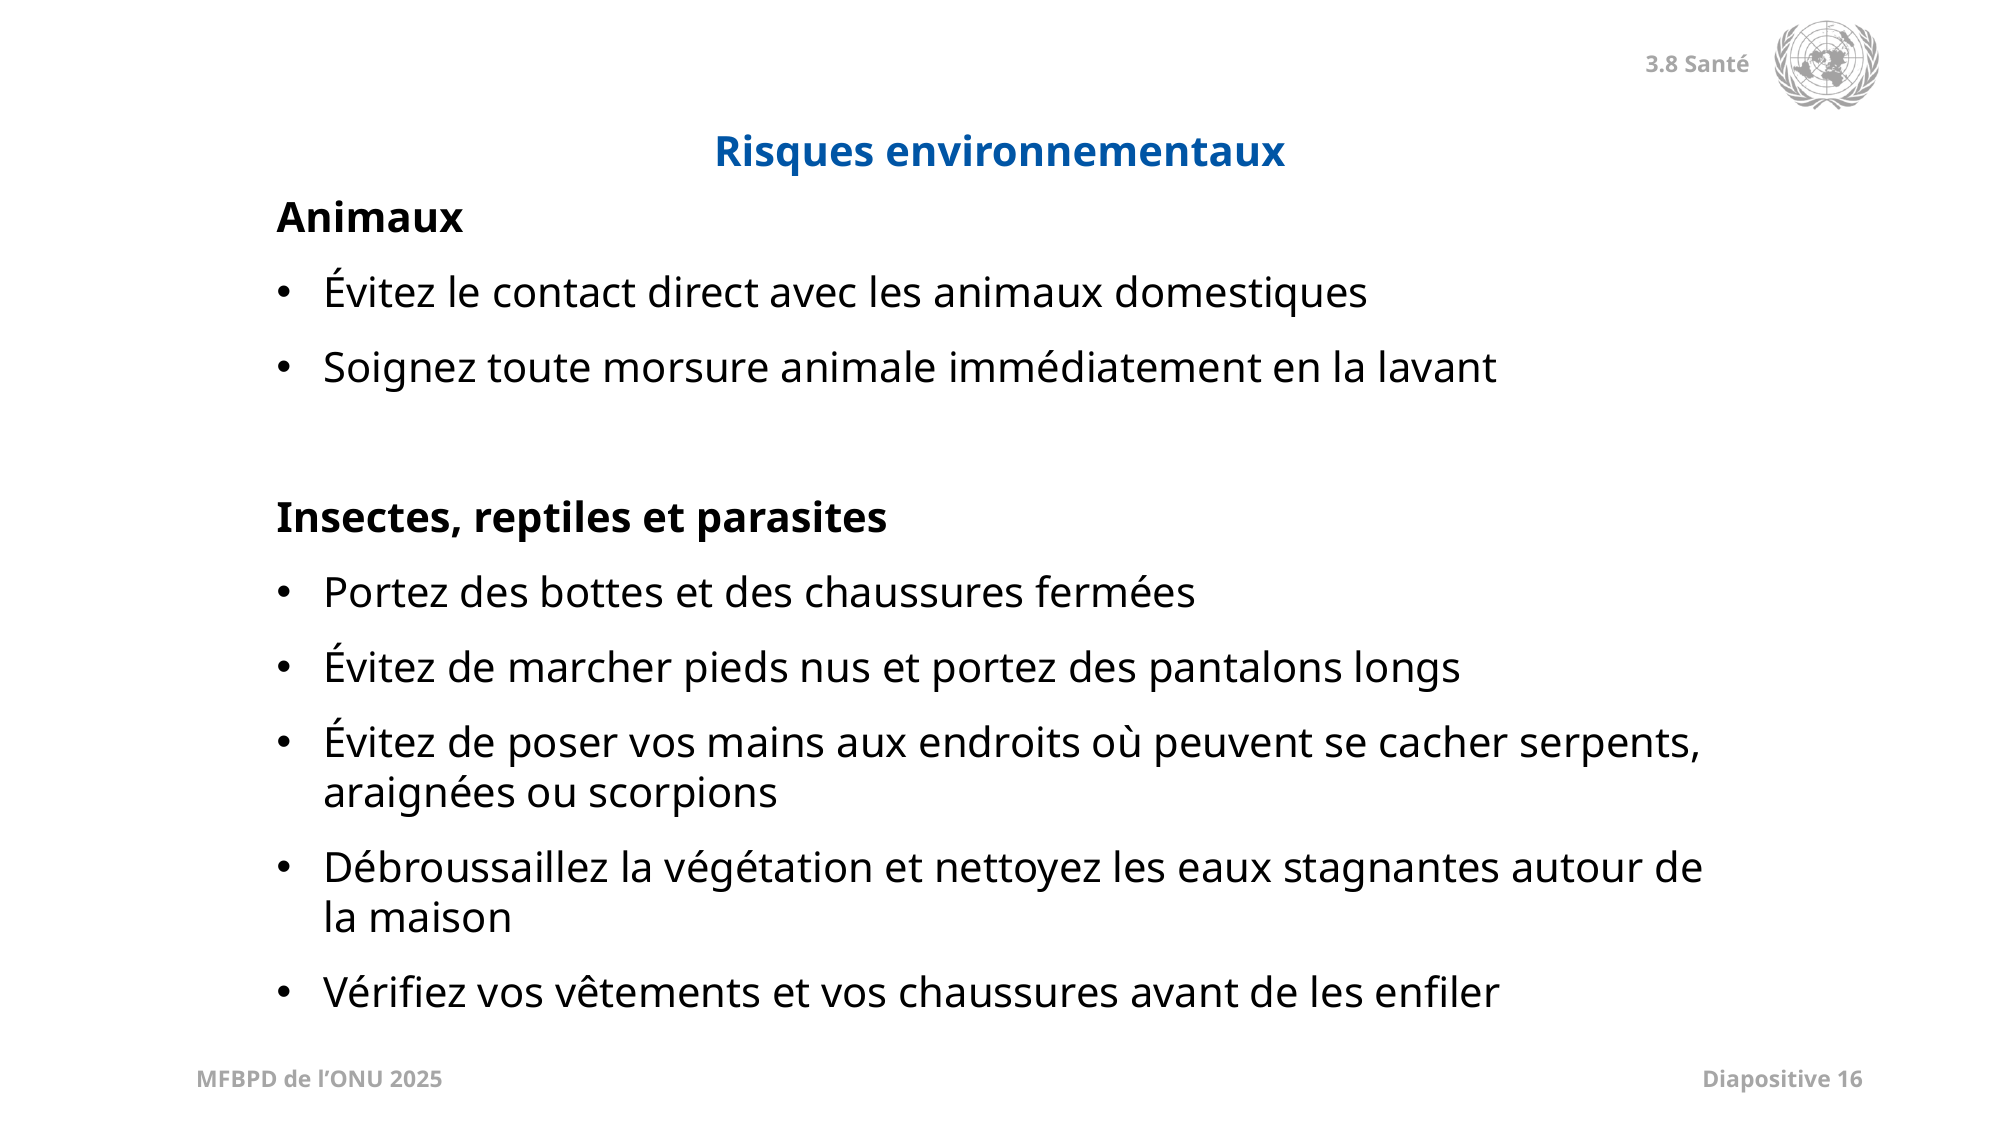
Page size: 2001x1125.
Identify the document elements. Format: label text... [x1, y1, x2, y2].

text_box Risques environnementaux [204, 117, 1796, 183]
text_box Animaux Évitez le contact direct avec les animaux domestiques Soignez toute morsure animale immédiatement en la lavant Insectes, reptiles et parasites Portez des bottes et des chaussures fermées Évitez de marcher pieds nus et portez des pantalons longs Évitez de poser vos mains aux endroits où peuvent se cacher serpents, araignées ou scorpions Débroussaillez la végétation et nettoyez les eaux stagnantes autour de la maison Vérifiez vos vêtements et vos chaussures avant de les enfiler [261, 183, 1739, 1024]
